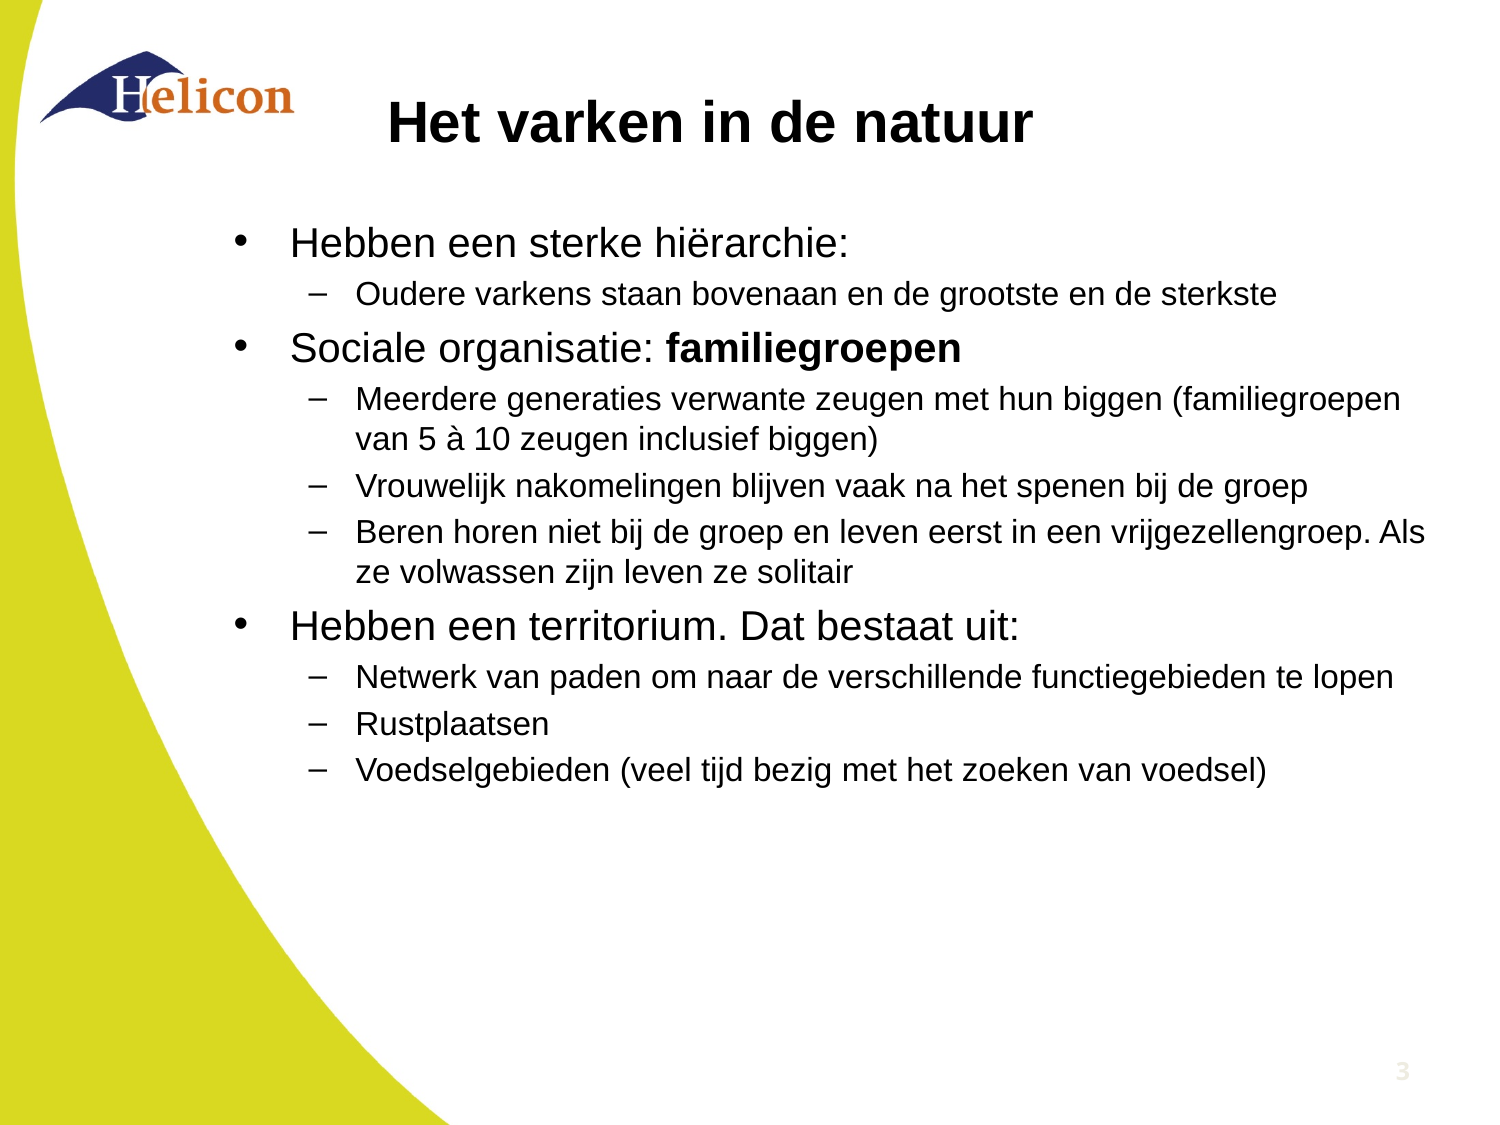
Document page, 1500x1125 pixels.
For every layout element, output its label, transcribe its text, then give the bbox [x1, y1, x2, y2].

list Hebben een sterke hiërarchie: Oudere varkens staan bovenaan en de grootste en de sterkste Sociale organisatie: familiegroepen Meerdere generaties verwante zeugen met hun biggen (familiegroepen van 5 à 10 zeugen inclusief biggen) Vrouwelijk nakomelingen blijven vaak na het spenen bij de groep Beren horen niet bij de groep en leven eerst in een vrijgezellengroep. Als ze volwassen zijn leven ze solitair Hebben een territorium. Dat bestaat uit: Netwerk van paden om naar de verschillende functiegebieden te lopen Rustplaatsen Voedselgebieden (veel tijd bezig met het zoeken van voedsel) [218, 208, 1473, 883]
picture [0, 0, 1500, 1125]
title Het varken in de natuur [371, 66, 1463, 173]
slide_number 3 [1074, 1042, 1425, 1103]
